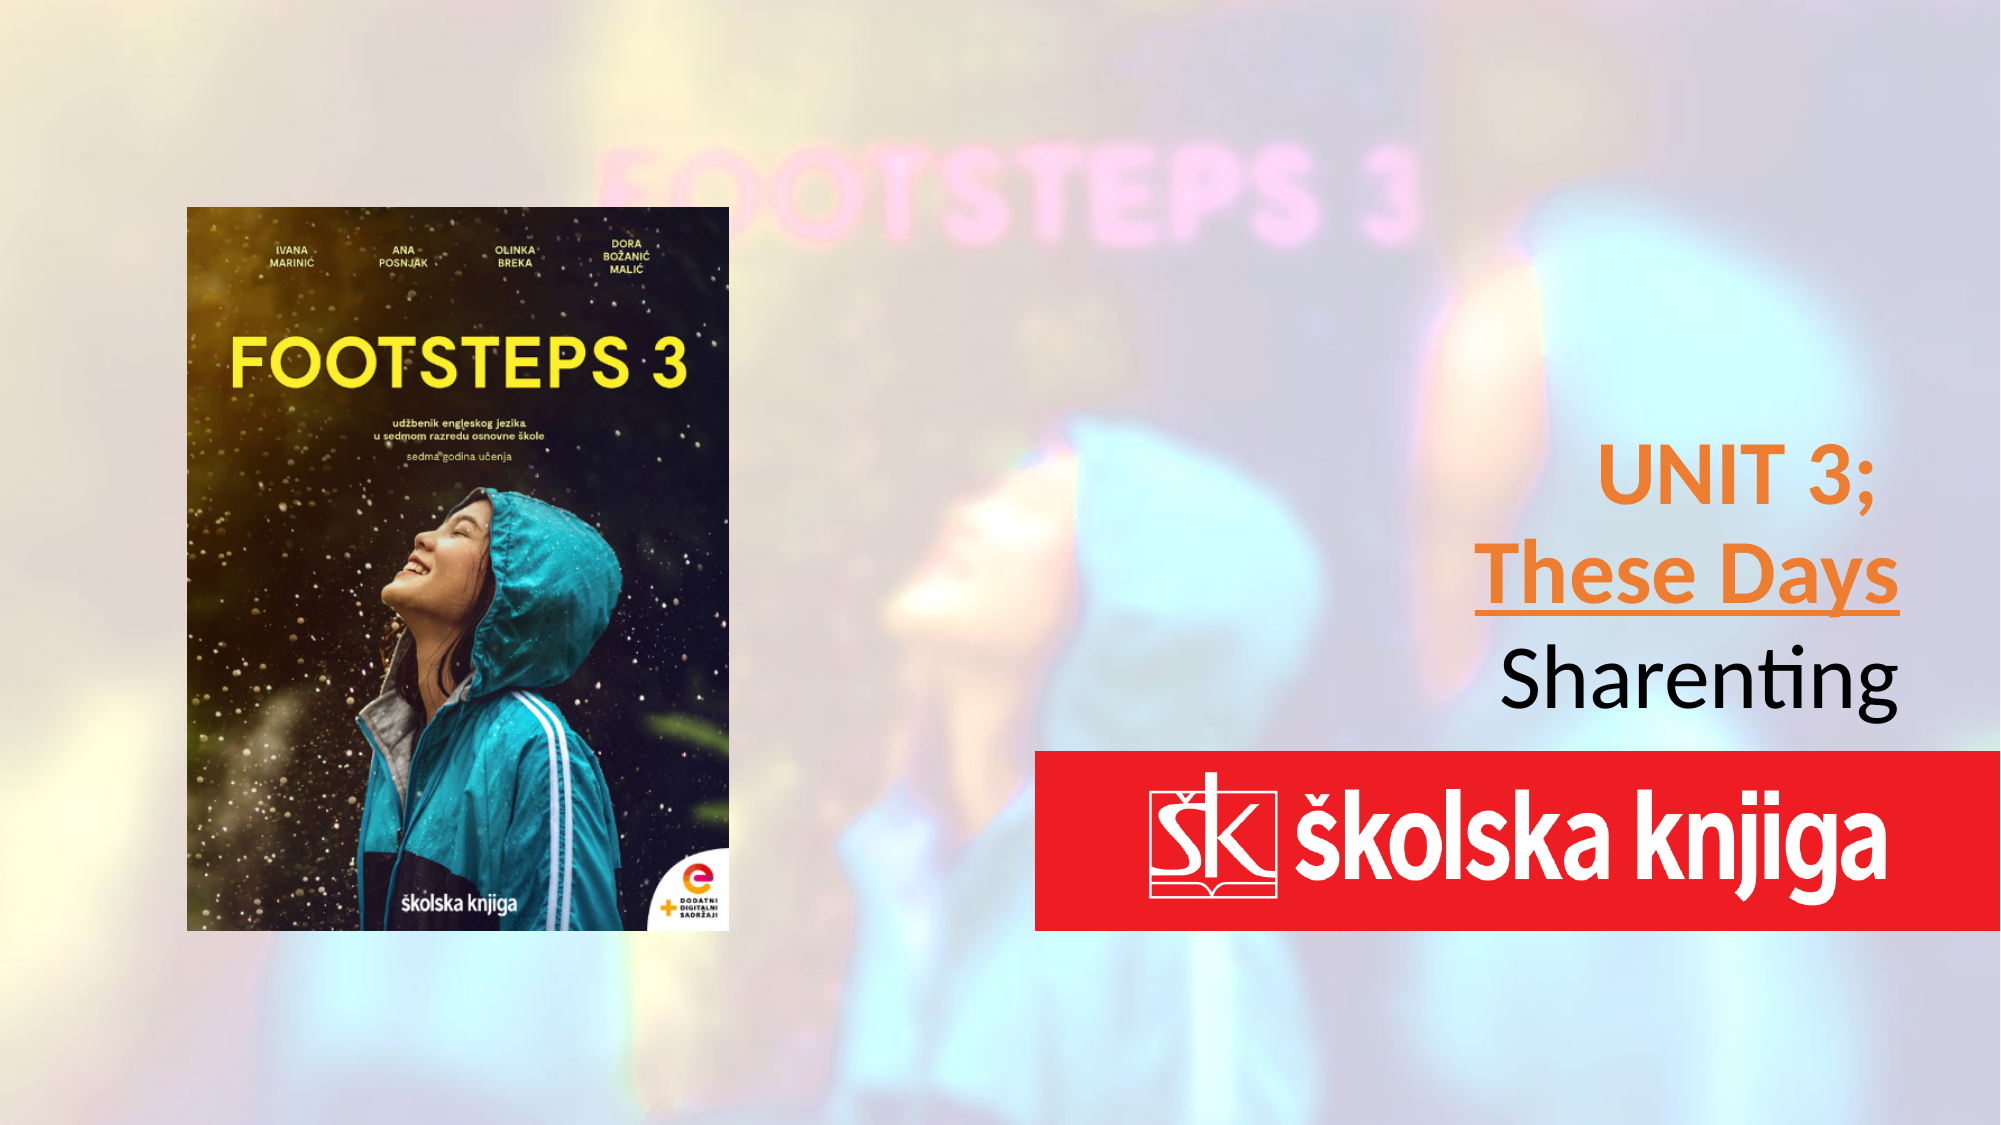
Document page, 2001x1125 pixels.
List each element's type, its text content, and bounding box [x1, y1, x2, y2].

subtitle Sharenting [870, 542, 1915, 815]
picture [0, 0, 2001, 1125]
title UNIT 3; These Days [729, 239, 1915, 632]
